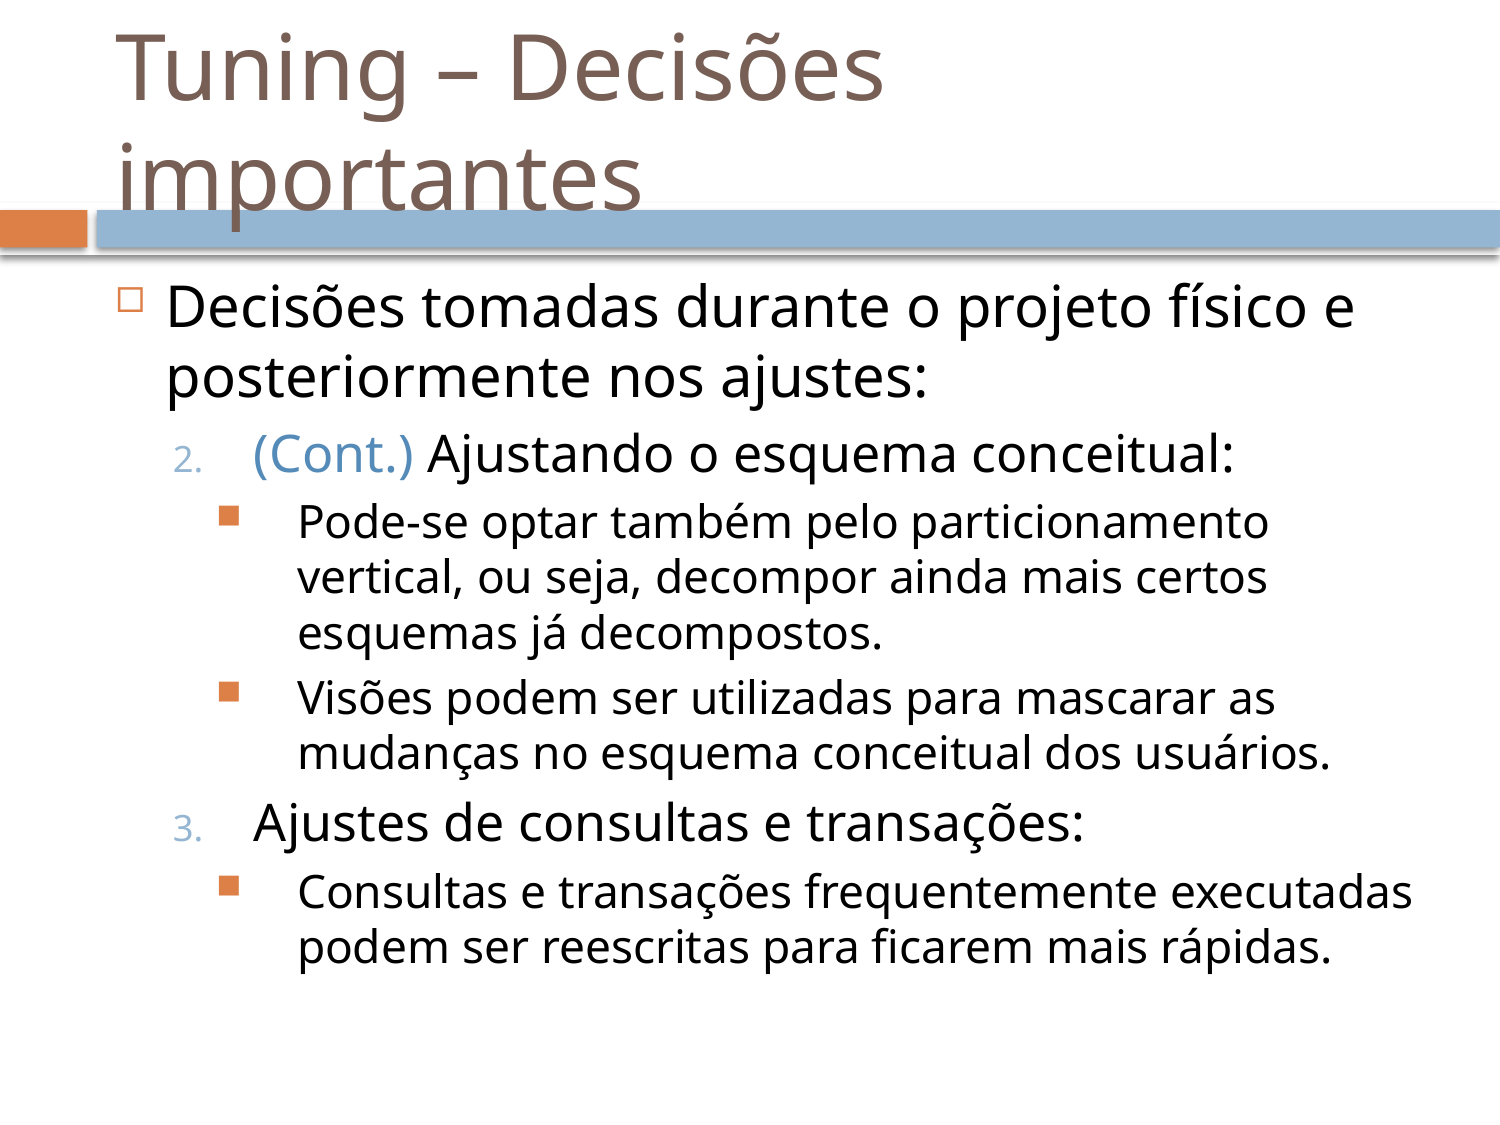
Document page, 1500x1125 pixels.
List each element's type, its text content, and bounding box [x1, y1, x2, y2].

list Decisões tomadas durante o projeto físico e posteriormente nos ajustes: (Cont.) Ajustando o esquema conceitual: Pode-se optar também pelo particionamento vertical, ou seja, decompor ainda mais certos esquemas já decompostos. Visões podem ser utilizadas para mascarar as mudanças no esquema conceitual dos usuários. Ajustes de consultas e transações: Consultas e transações frequentemente executadas podem ser reescritas para ficarem mais rápidas. [100, 262, 1438, 1000]
title Tuning – Decisões importantes [100, 37, 1438, 200]
